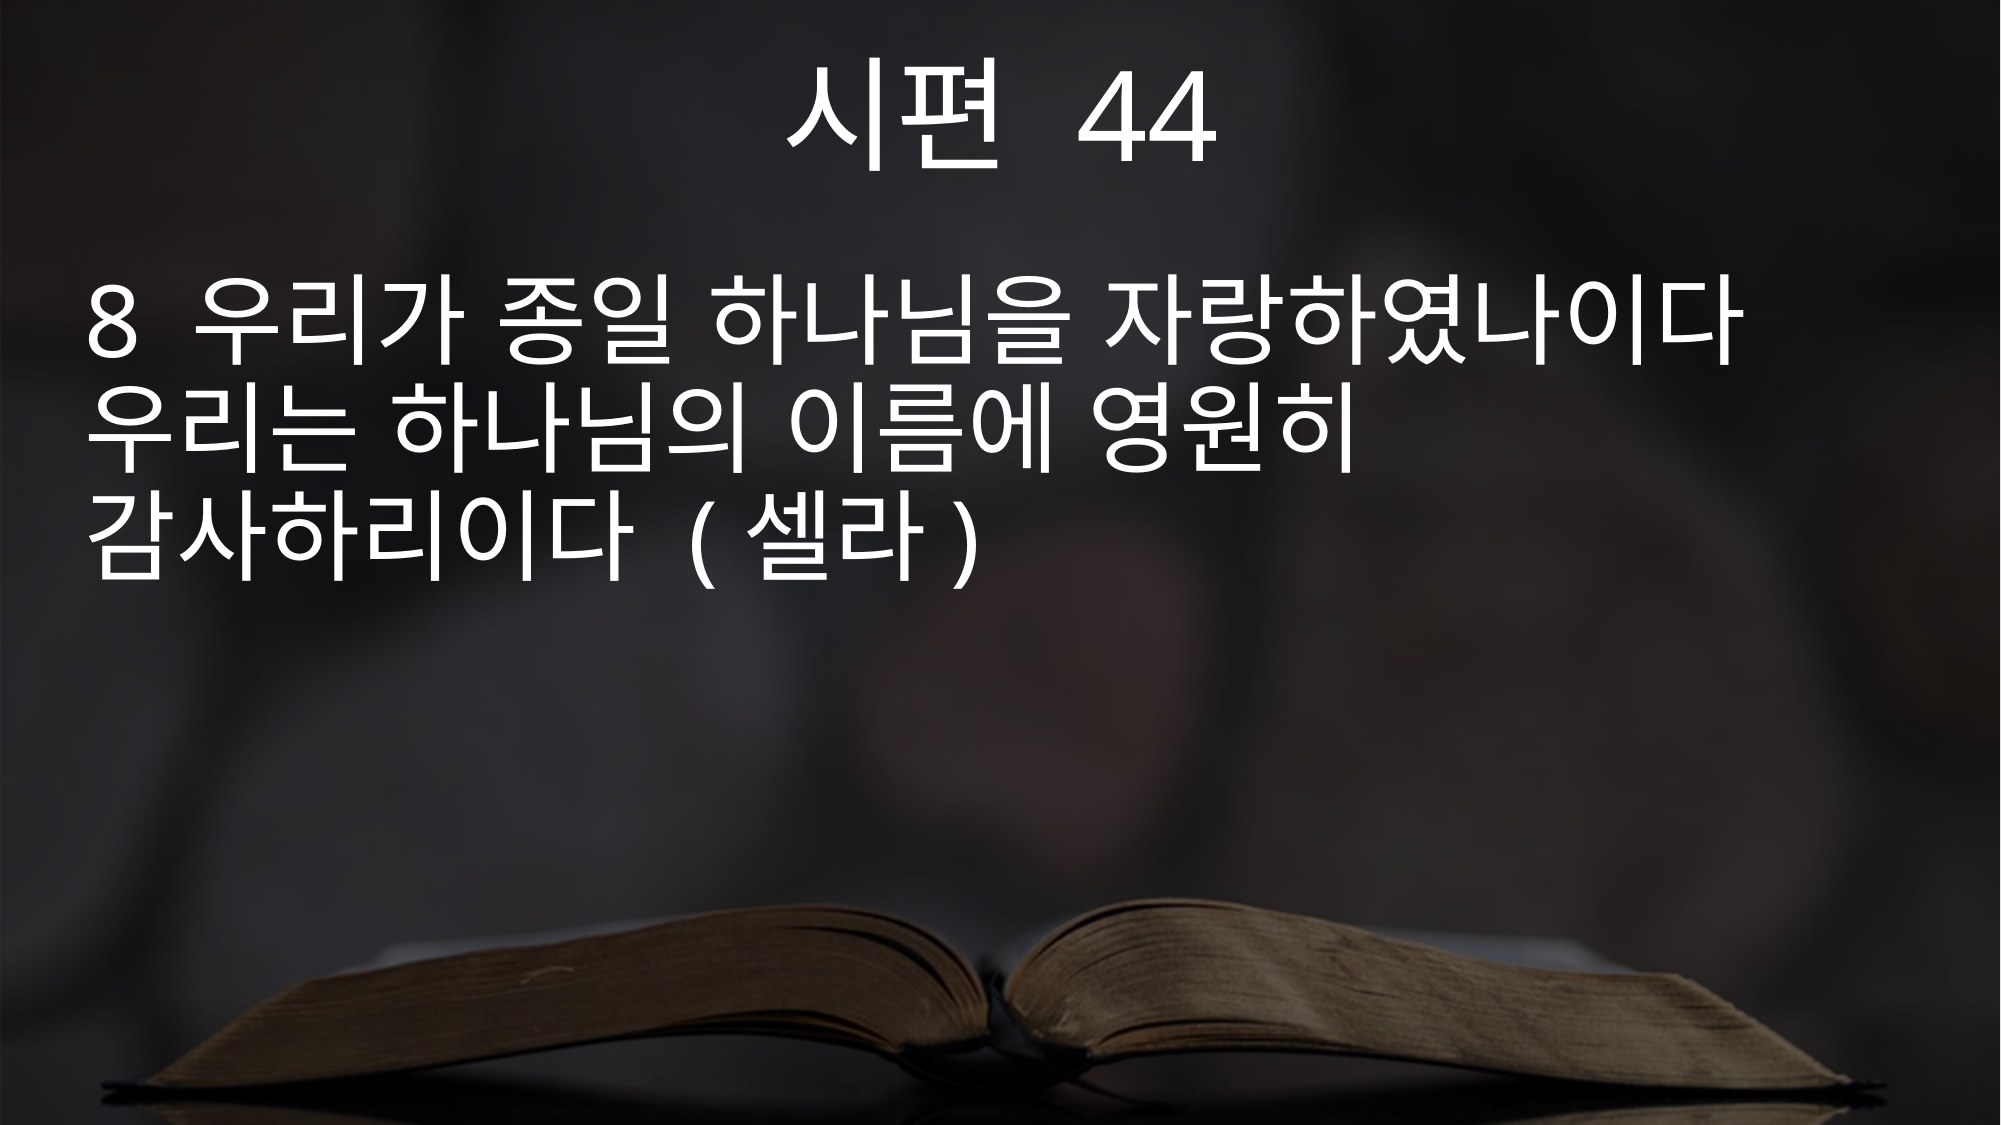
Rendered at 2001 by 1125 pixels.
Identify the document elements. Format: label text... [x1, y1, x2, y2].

footer 시편 44 [0, 32, 2000, 192]
list 8 우리가 종일 하나님을 자랑하였나이다 우리는 하나님의 이름에 영원히 감사하리이다 (셀라) [69, 263, 1953, 423]
picture [0, 0, 2001, 1125]
